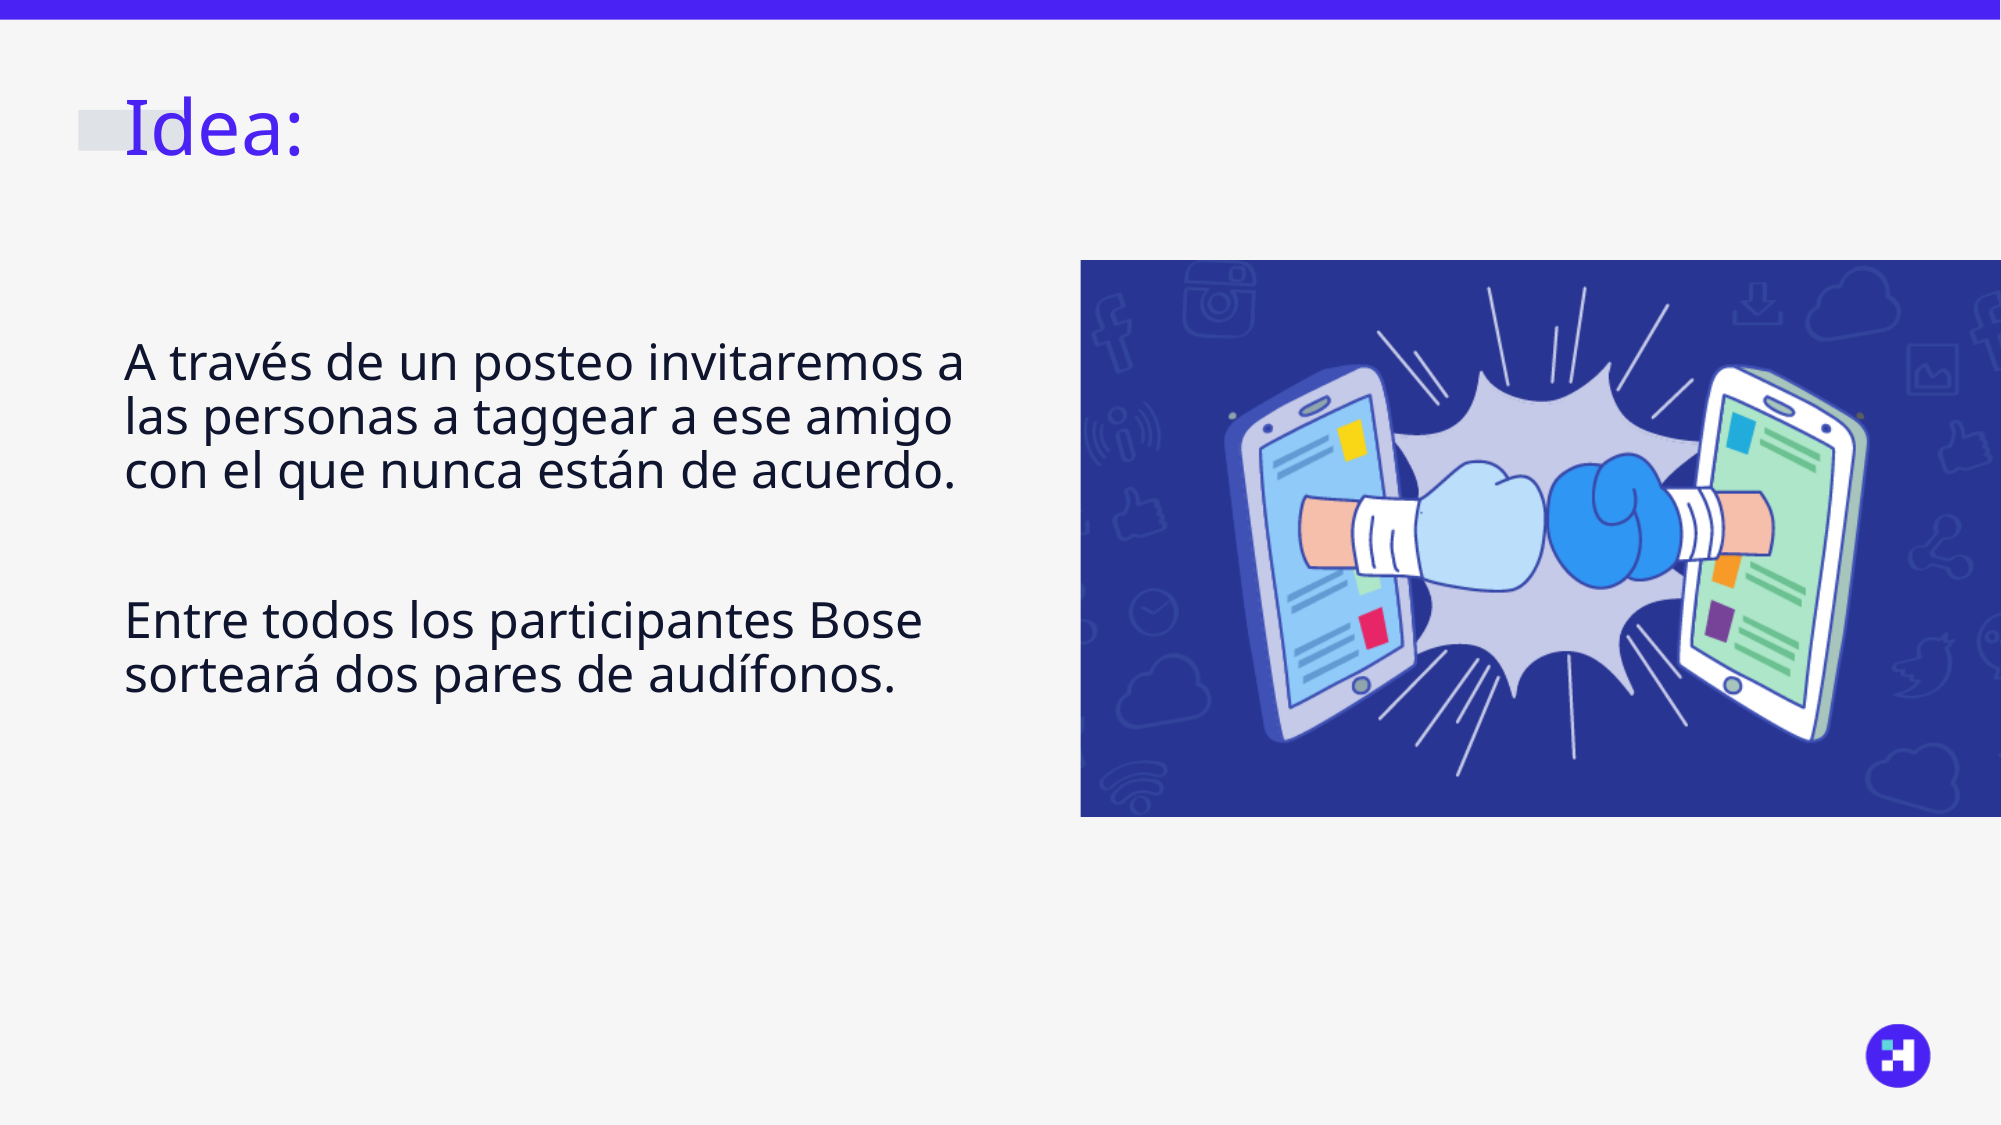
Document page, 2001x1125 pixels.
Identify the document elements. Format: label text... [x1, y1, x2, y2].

picture [1080, 260, 2001, 817]
list A través de un posteo invitaremos a las personas a taggear a ese amigo con el que nunca están de acuerdo. Entre todos los participantes Bose sorteará dos pares de audífonos. [104, 246, 1005, 955]
title Idea: [104, 60, 1379, 200]
picture [1853, 1015, 1940, 1095]
